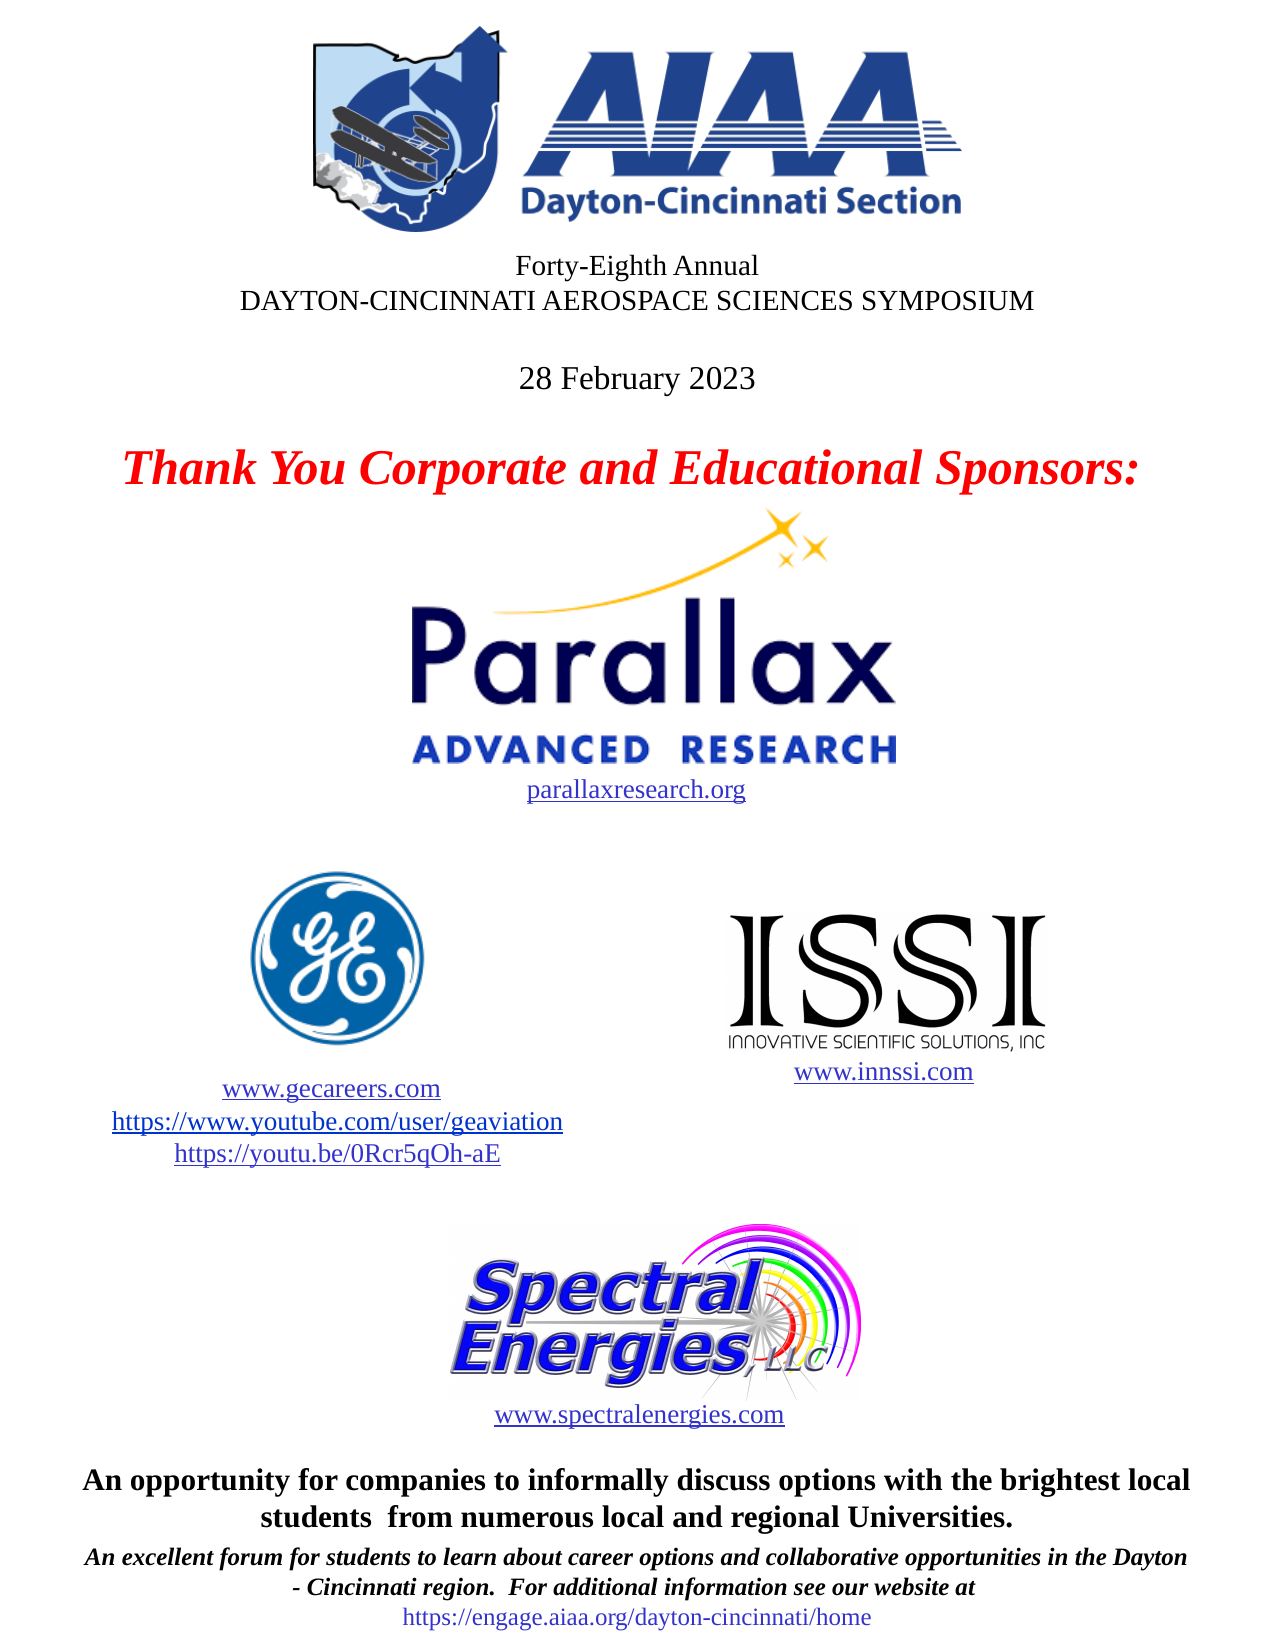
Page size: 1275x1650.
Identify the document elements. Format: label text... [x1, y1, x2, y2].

text_box parallaxresearch.org [460, 771, 813, 814]
text_box Forty-Eighth Annual DAYTON-CINCINNATI AEROSPACE SCIENCES SYMPOSIUM 28 February 2023 [131, 237, 1144, 486]
picture [312, 25, 962, 232]
text_box An excellent forum for students to learn about career options and collaborative opportunities in the Dayton - Cincinnati region. For additional information see our website at https://engage.aiaa.org/dayton-cincinnati/home [59, 1531, 1216, 1640]
text_box An opportunity for companies to informally discuss options with the brightest local students from numerous local and regional Universities. [24, 1449, 1250, 1543]
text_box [91, 829, 584, 1178]
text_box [725, 912, 1048, 1096]
picture [449, 1224, 862, 1401]
text_box Thank You Corporate and Educational Sponsors: [24, 425, 1250, 504]
picture [412, 508, 896, 764]
text_box www.spectralenergies.com [450, 1409, 803, 1438]
